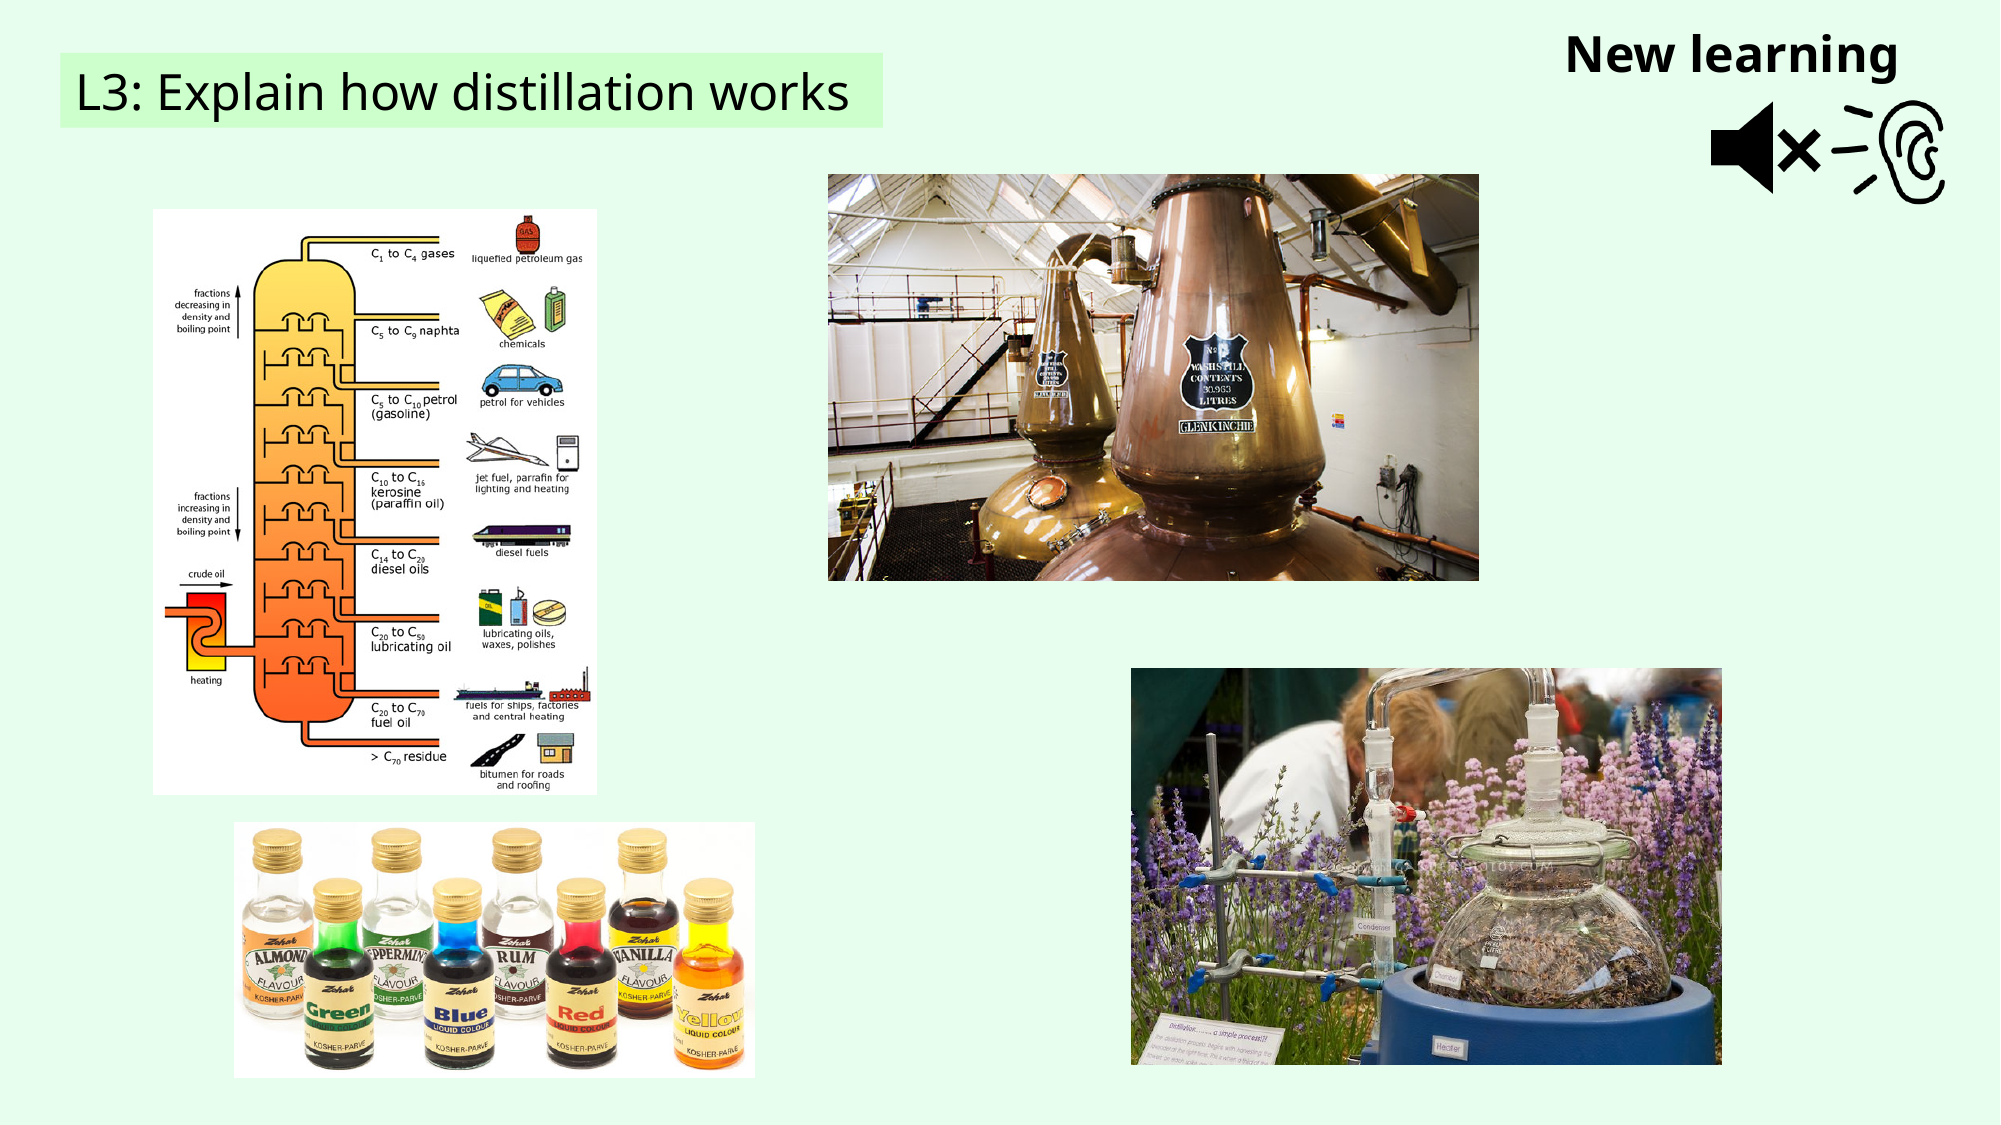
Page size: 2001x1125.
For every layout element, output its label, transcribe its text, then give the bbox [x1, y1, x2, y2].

picture [828, 174, 1479, 582]
picture [1130, 668, 1722, 1065]
picture [1700, 76, 1969, 226]
text_box New learning [1549, 15, 1969, 90]
text_box L3: Explain how distillation works [60, 52, 883, 128]
picture [153, 209, 597, 795]
picture [234, 822, 755, 1078]
